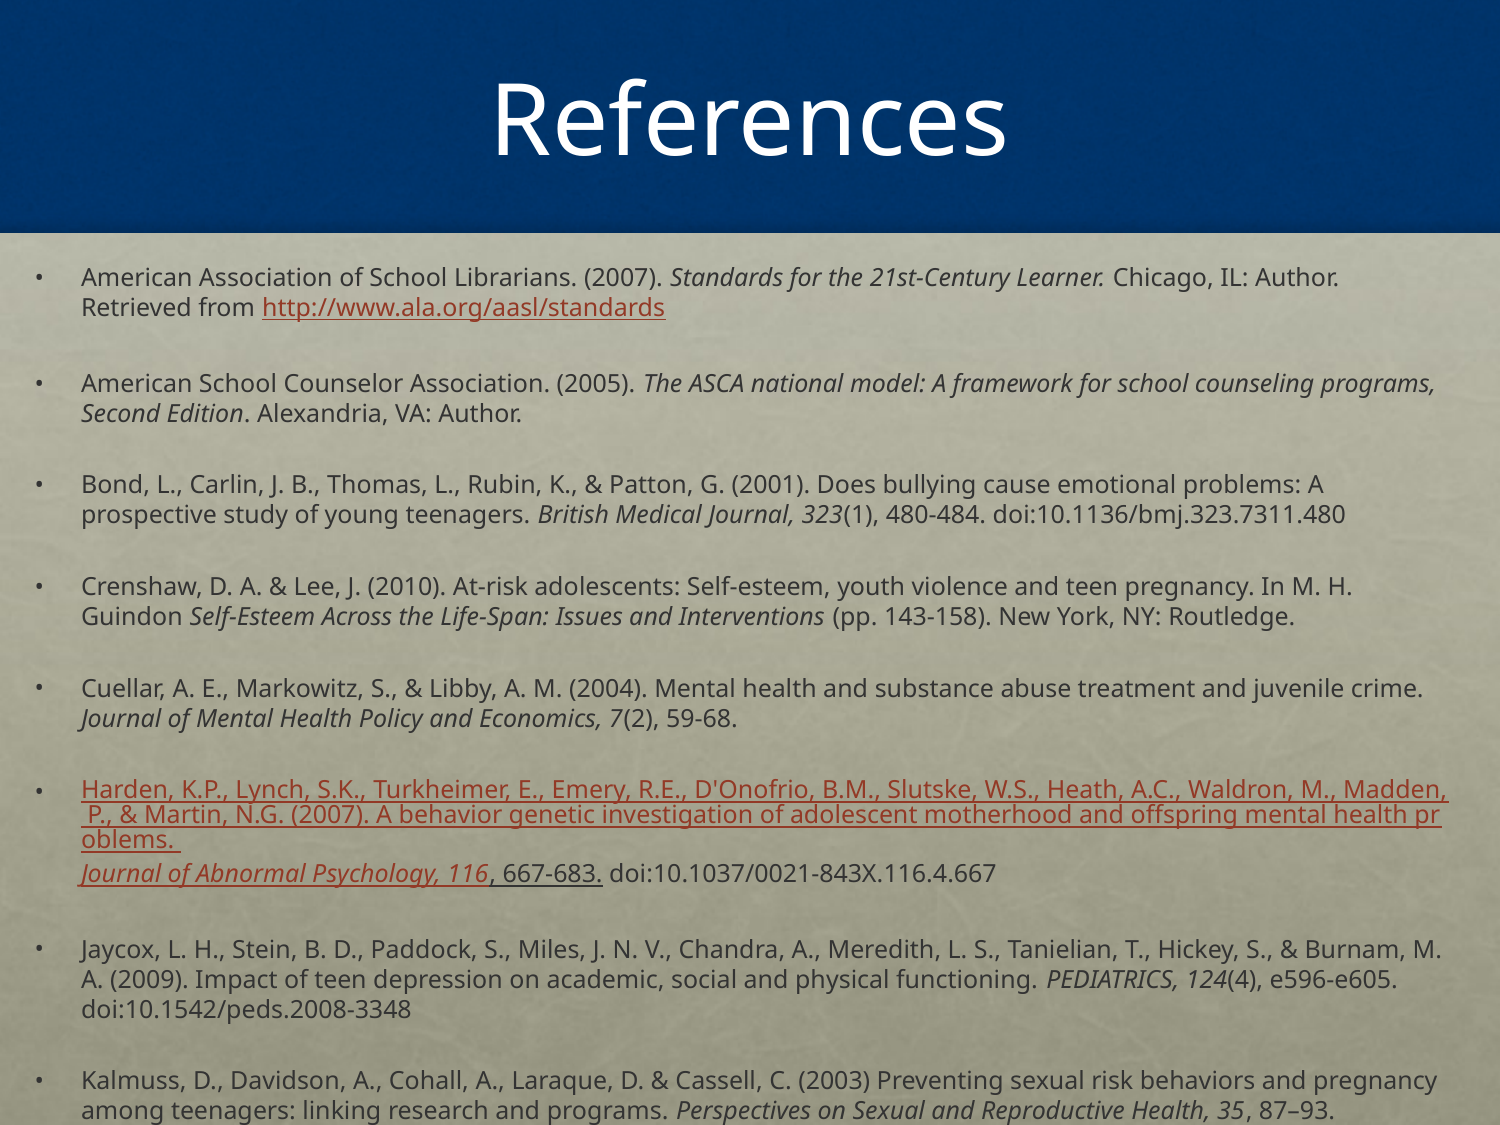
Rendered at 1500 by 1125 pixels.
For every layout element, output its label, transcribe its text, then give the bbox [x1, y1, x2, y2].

title References [127, 10, 1372, 221]
list American Association of School Librarians. (2007). Standards for the 21st-Century Learner. Chicago, IL: Author. Retrieved from http://www.ala.org/aasl/standards American School Counselor Association. (2005). The ASCA national model: A framework for school counseling programs, Second Edition. Alexandria, VA: Author. Bond, L., Carlin, J. B., Thomas, L., Rubin, K., & Patton, G. (2001). Does bullying cause emotional problems: A prospective study of young teenagers. British Medical Journal, 323(1), 480-484. doi:10.1136/bmj.323.7311.480 Crenshaw, D. A. & Lee, J. (2010). At-risk adolescents: Self-esteem, youth violence and teen pregnancy. In M. H. Guindon Self-Esteem Across the Life-Span: Issues and Interventions (pp. 143-158). New York, NY: Routledge. Cuellar, A. E., Markowitz, S., & Libby, A. M. (2004). Mental health and substance abuse treatment and juvenile crime. Journal of Mental Health Policy and Economics, 7(2), 59-68. Harden, K.P., Lynch, S.K., Turkheimer, E., Emery, R.E., D'Onofrio, B.M., Slutske, W.S., Heath, A.C., Waldron, M., Madden, P., & Martin, N.G. (2007). A behavior genetic investigation of adolescent motherhood and offspring mental health problems. Journal of Abnormal Psychology, 116, 667-683. doi:10.1037/0021-843X.116.4.667 Jaycox, L. H., Stein, B. D., Paddock, S., Miles, J. N. V., Chandra, A., Meredith, L. S., Tanielian, T., Hickey, S., & Burnam, M. A. (2009). Impact of teen depression on academic, social and physical functioning. PEDIATRICS, 124(4), e596-e605. doi:10.1542/peds.2008-3348 Kalmuss, D., Davidson, A., Cohall, A., Laraque, D. & Cassell, C. (2003) Preventing sexual risk behaviors and pregnancy among teenagers: linking research and programs. Perspectives on Sexual and Reproductive Health, 35, 87–93. doi:10.1363/3508703 [19, 254, 1465, 1125]
picture [0, 214, 1500, 1125]
